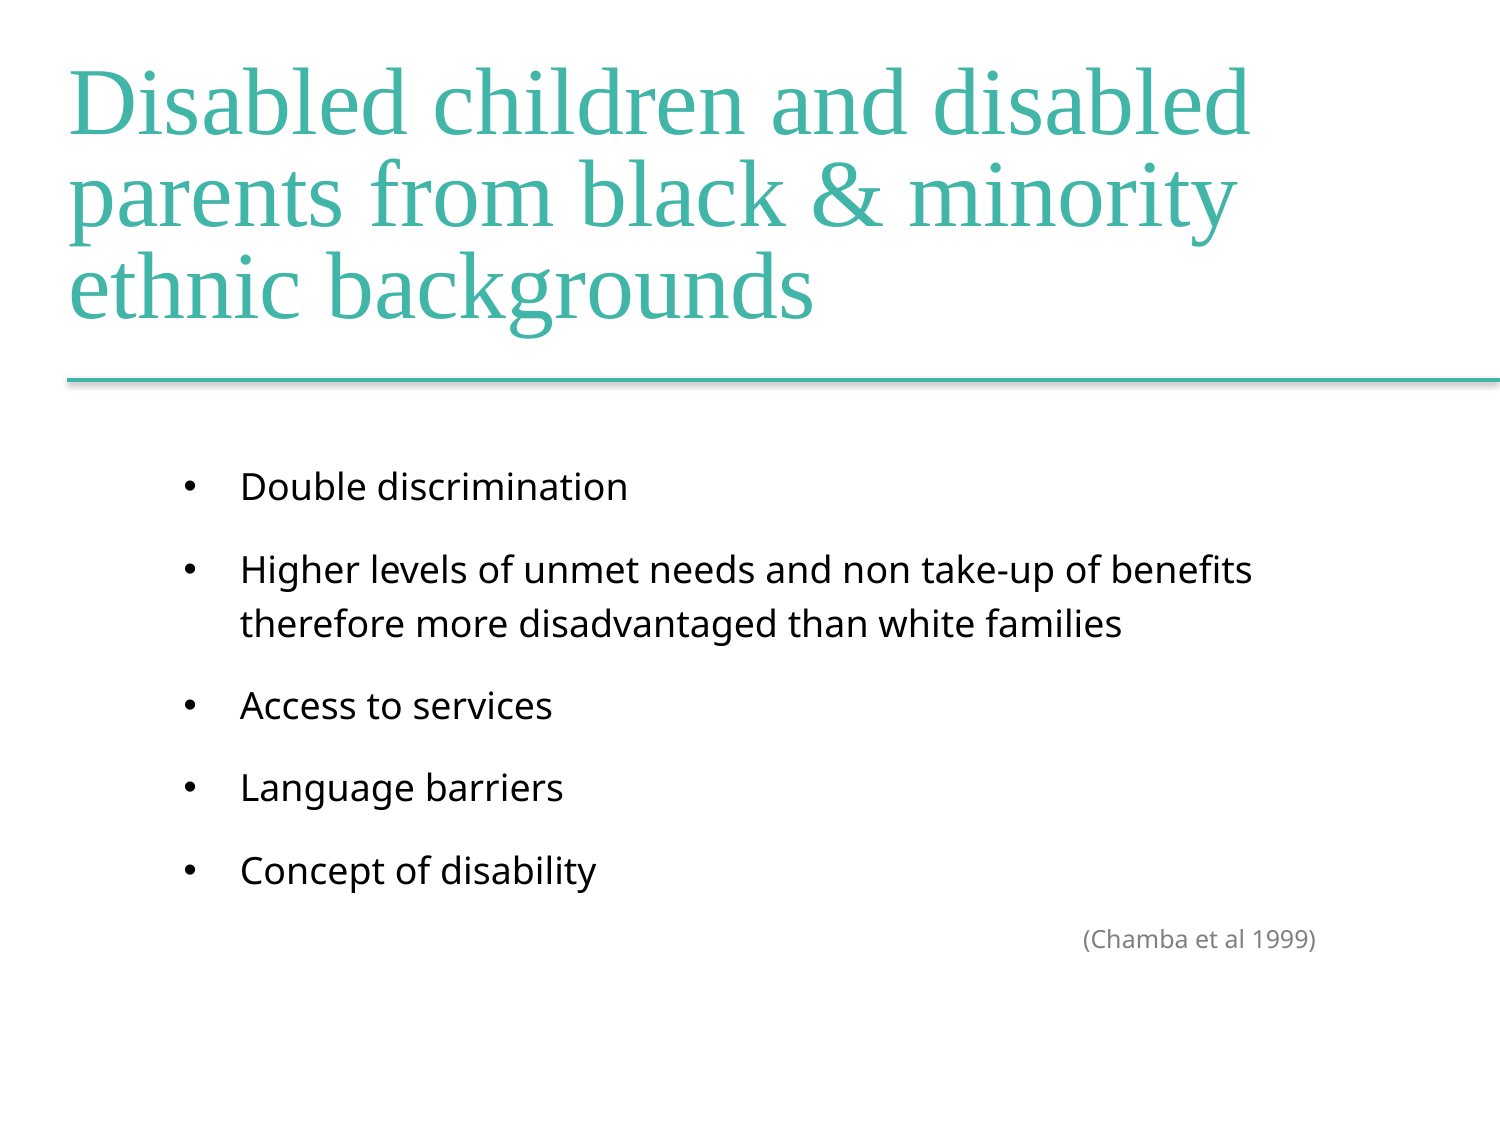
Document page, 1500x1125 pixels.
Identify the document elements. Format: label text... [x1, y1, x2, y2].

text_box Disabled children and disabled parents from black & minority ethnic backgrounds [53, 34, 1476, 363]
list Double discrimination Higher levels of unmet needs and non take-up of benefits therefore more disadvantaged than white families Access to services Language barriers Concept of disability (Chamba et al 1999) [168, 446, 1332, 1125]
